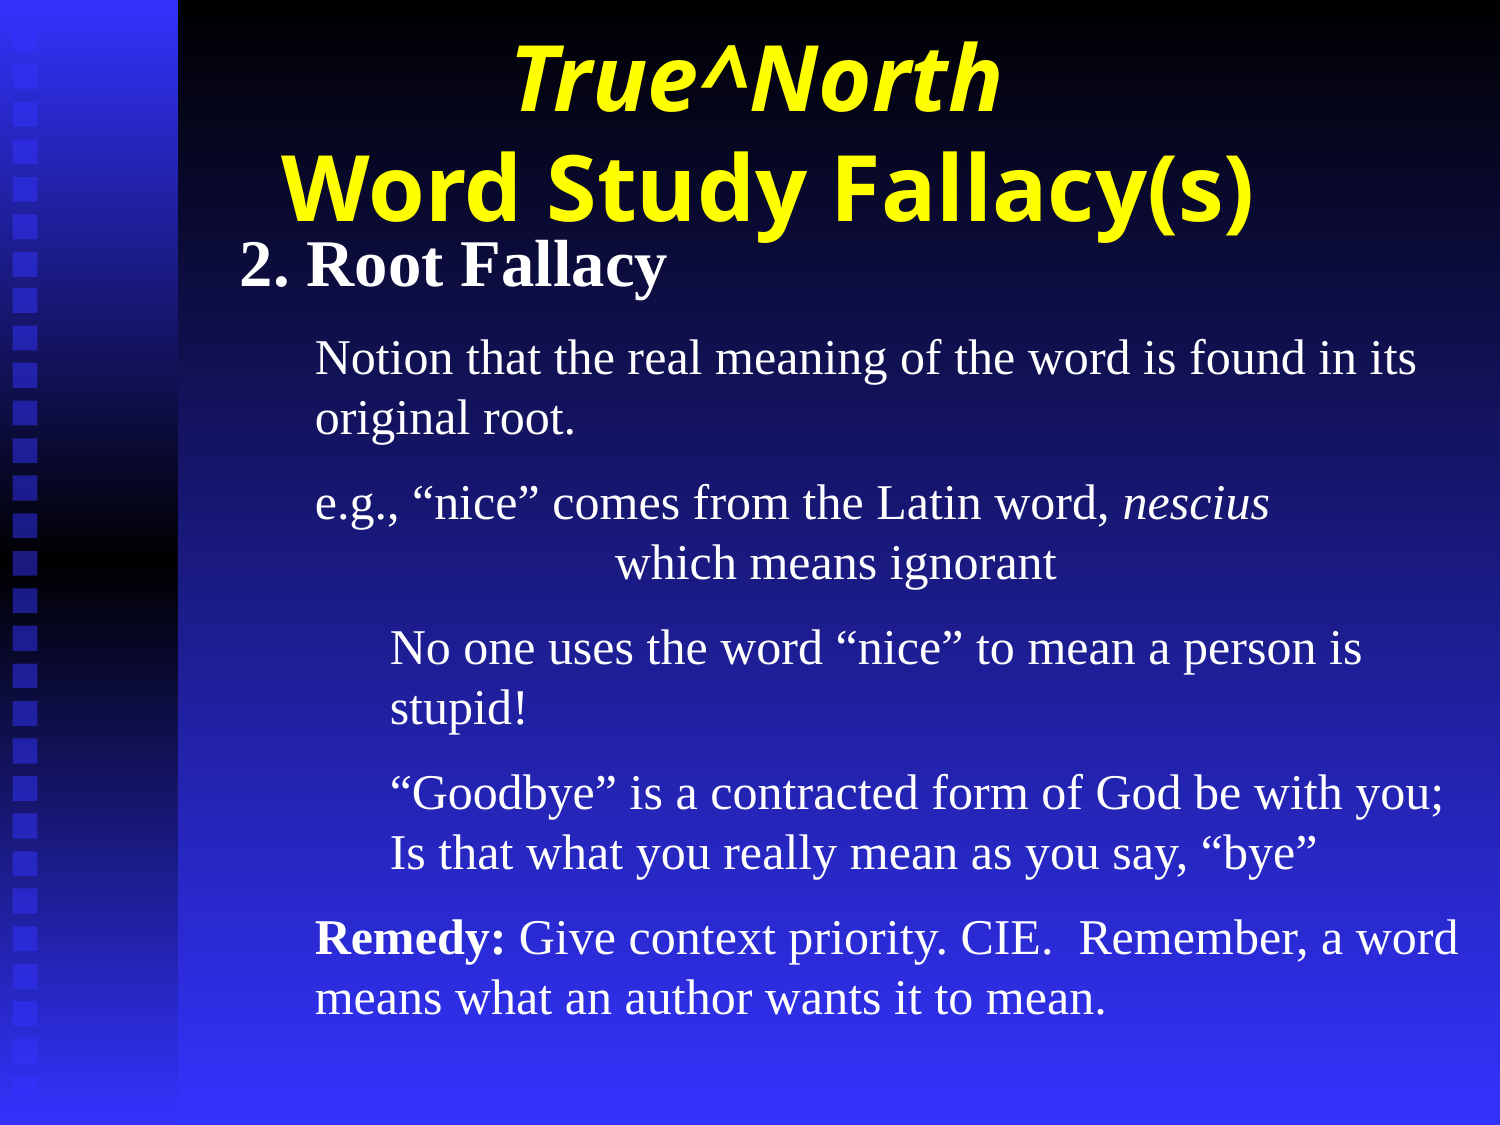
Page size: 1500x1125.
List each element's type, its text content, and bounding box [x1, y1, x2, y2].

text_box 2. Root Fallacy Notion that the real meaning of the word is found in its original root. e.g., “nice” comes from the Latin word, nescius which means ignorant No one uses the word “nice” to mean a person is stupid! “Goodbye” is a contracted form of God be with you; Is that what you really mean as you say, “bye” Remedy: Give context priority. CIE. Remember, a word means what an author wants it to mean. [224, 212, 1500, 1033]
title True^North Word Study Fallacy(s) [87, 112, 1450, 238]
